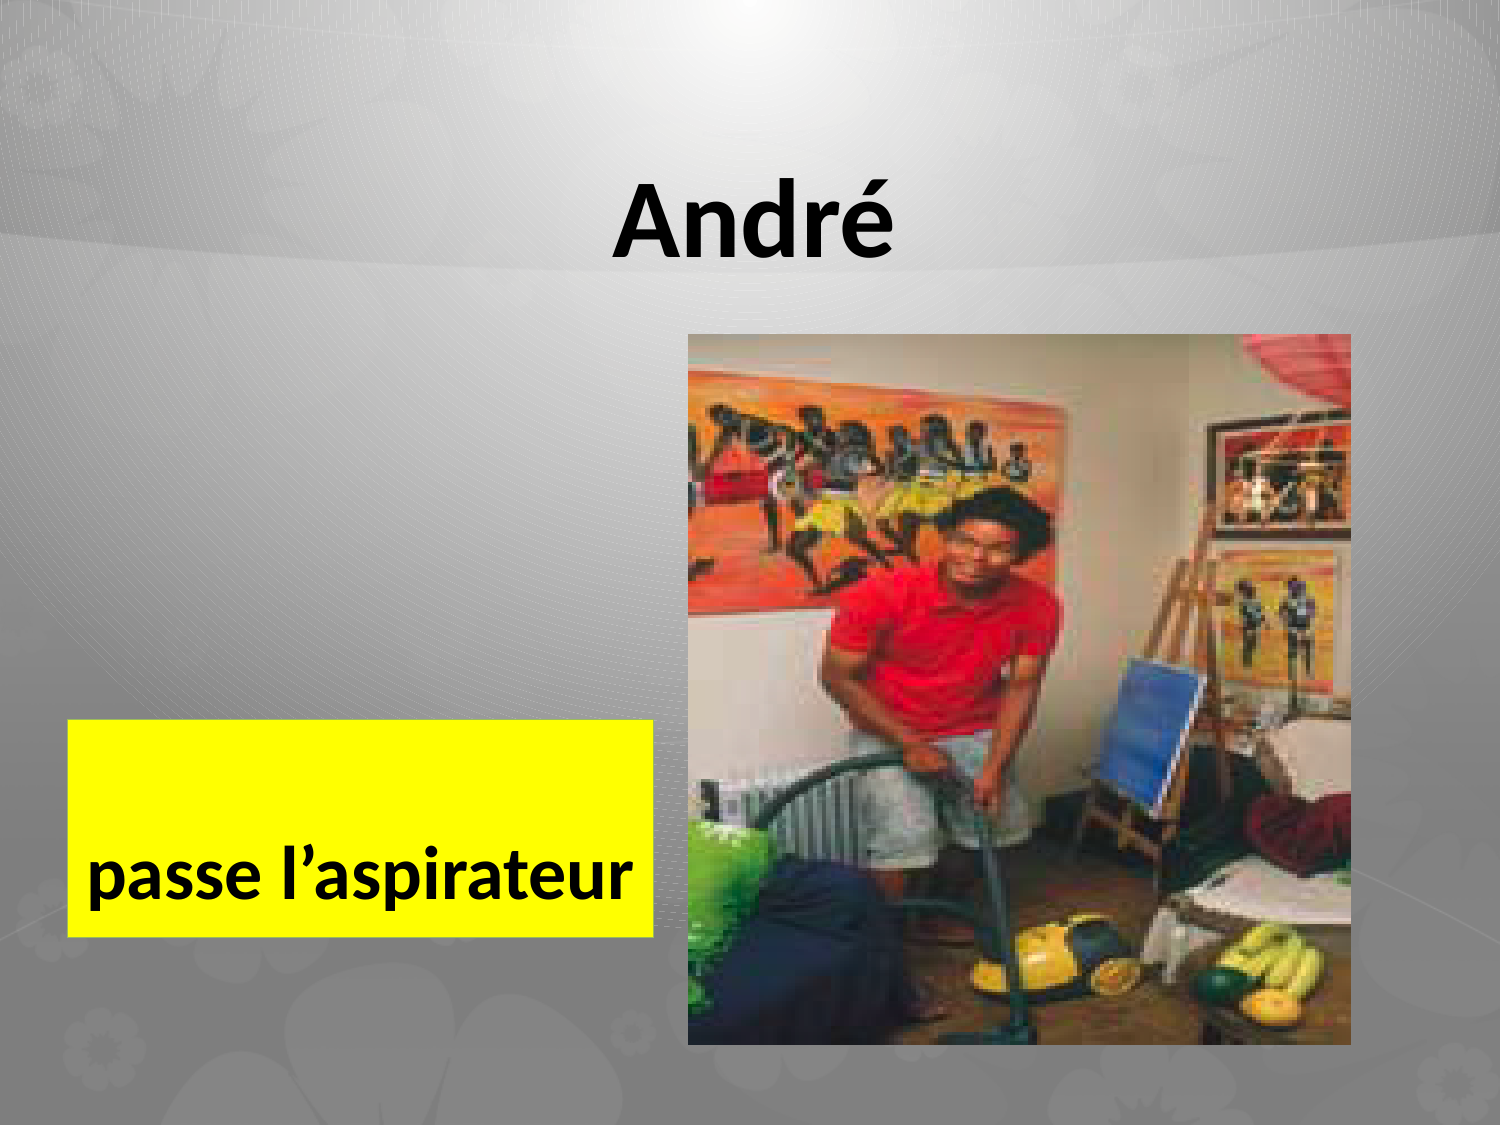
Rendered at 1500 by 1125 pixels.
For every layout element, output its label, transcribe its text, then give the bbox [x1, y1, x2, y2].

title André [132, 88, 1377, 291]
subtitle passe l’aspirateur [67, 719, 654, 938]
picture [0, 0, 1500, 1125]
